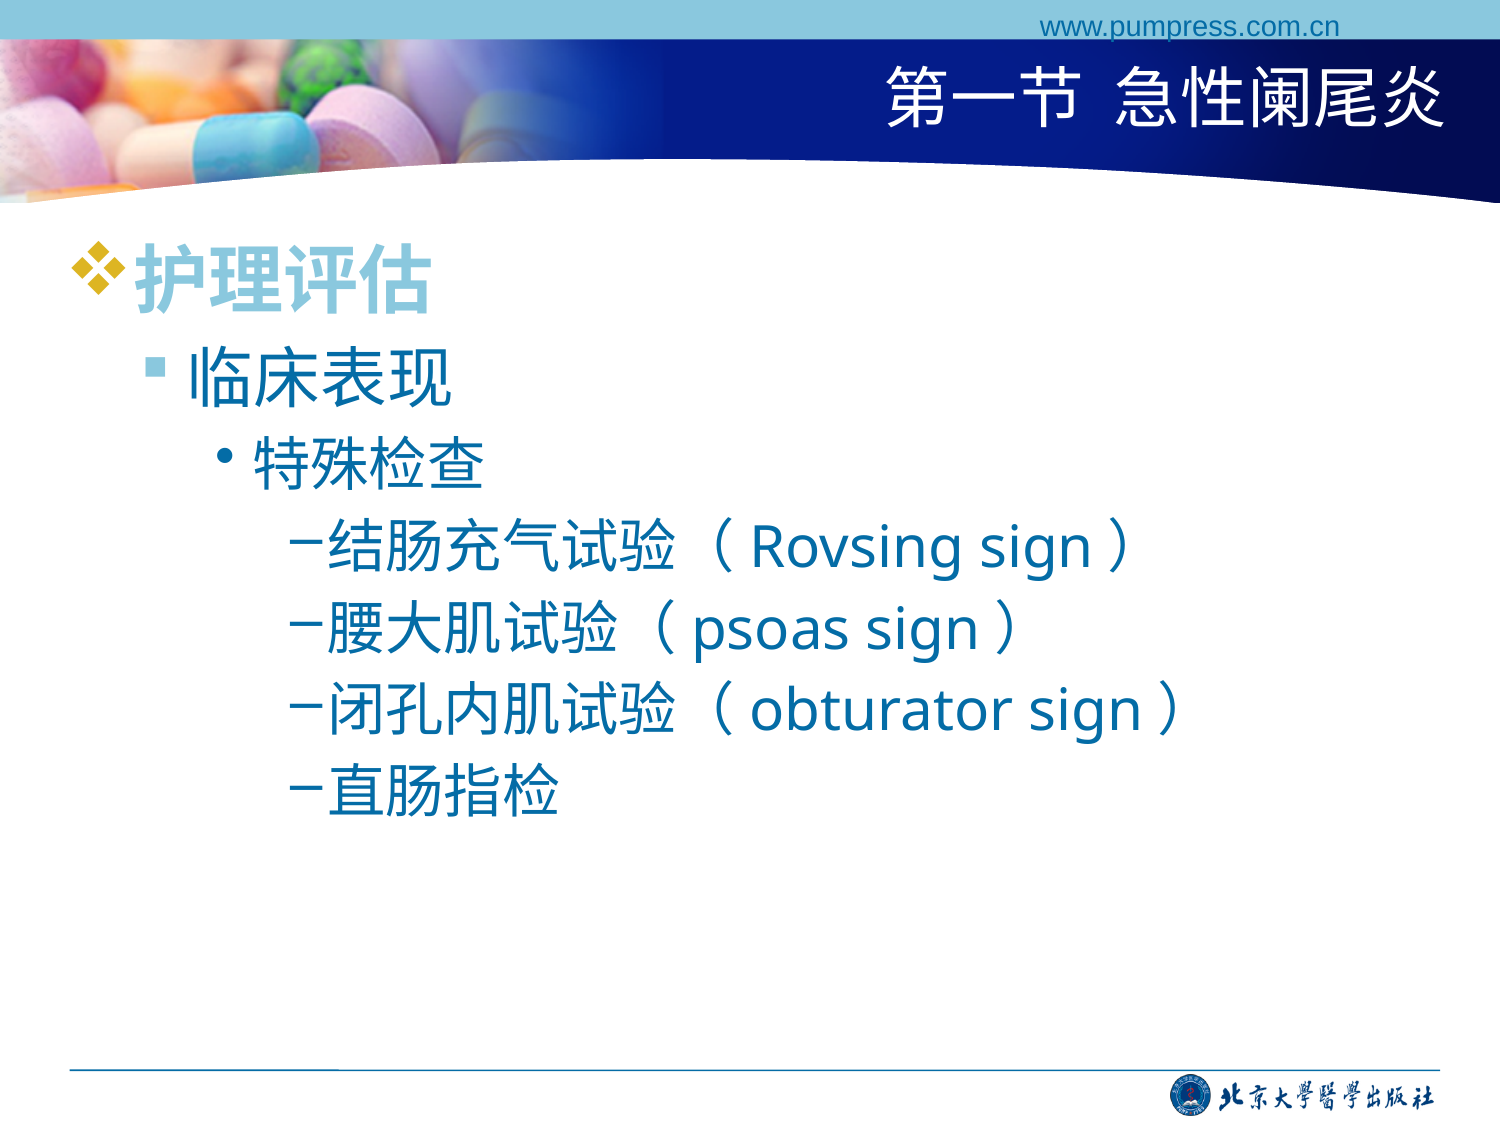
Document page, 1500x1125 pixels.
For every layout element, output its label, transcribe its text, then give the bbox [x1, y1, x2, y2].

title 第一节 急性阑尾炎 [137, 49, 1463, 143]
list 护理评估 临床表现 特殊检查 结肠充气试验（Rovsing sign） 腰大肌试验（psoas sign） 闭孔内肌试验（obturator sign） 直肠指检 [49, 224, 1463, 1026]
picture [0, 40, 1500, 203]
slide_number www.pumpress.com.cn [1025, 0, 1463, 38]
picture [1170, 1074, 1436, 1118]
